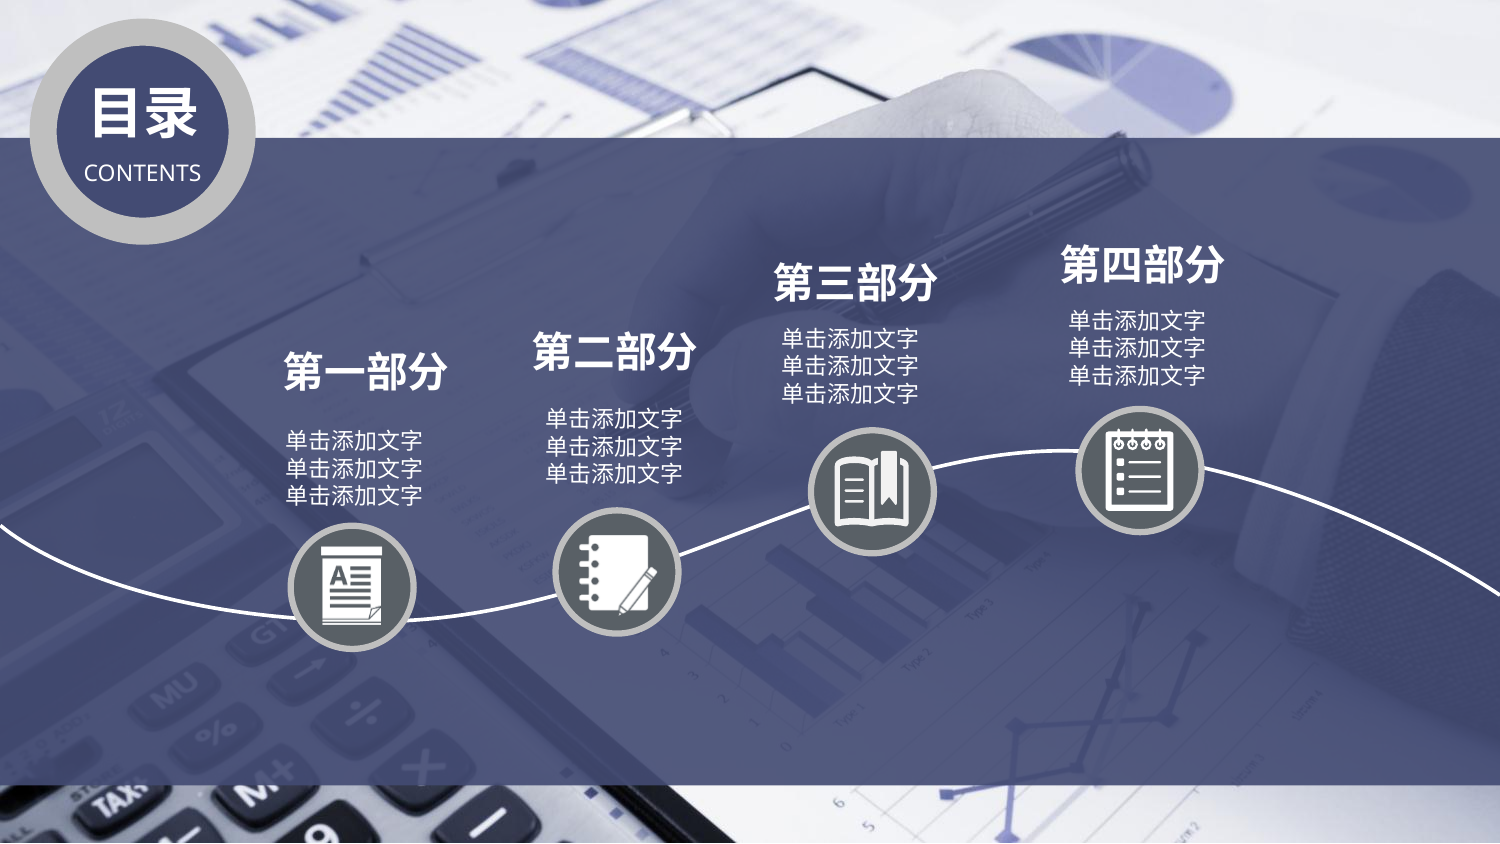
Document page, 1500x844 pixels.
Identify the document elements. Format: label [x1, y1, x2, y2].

text_box [290, 525, 414, 649]
picture [0, 0, 1500, 843]
text_box [43, 32, 243, 232]
text_box [555, 510, 679, 634]
text_box [810, 430, 934, 554]
text_box [1078, 408, 1202, 533]
